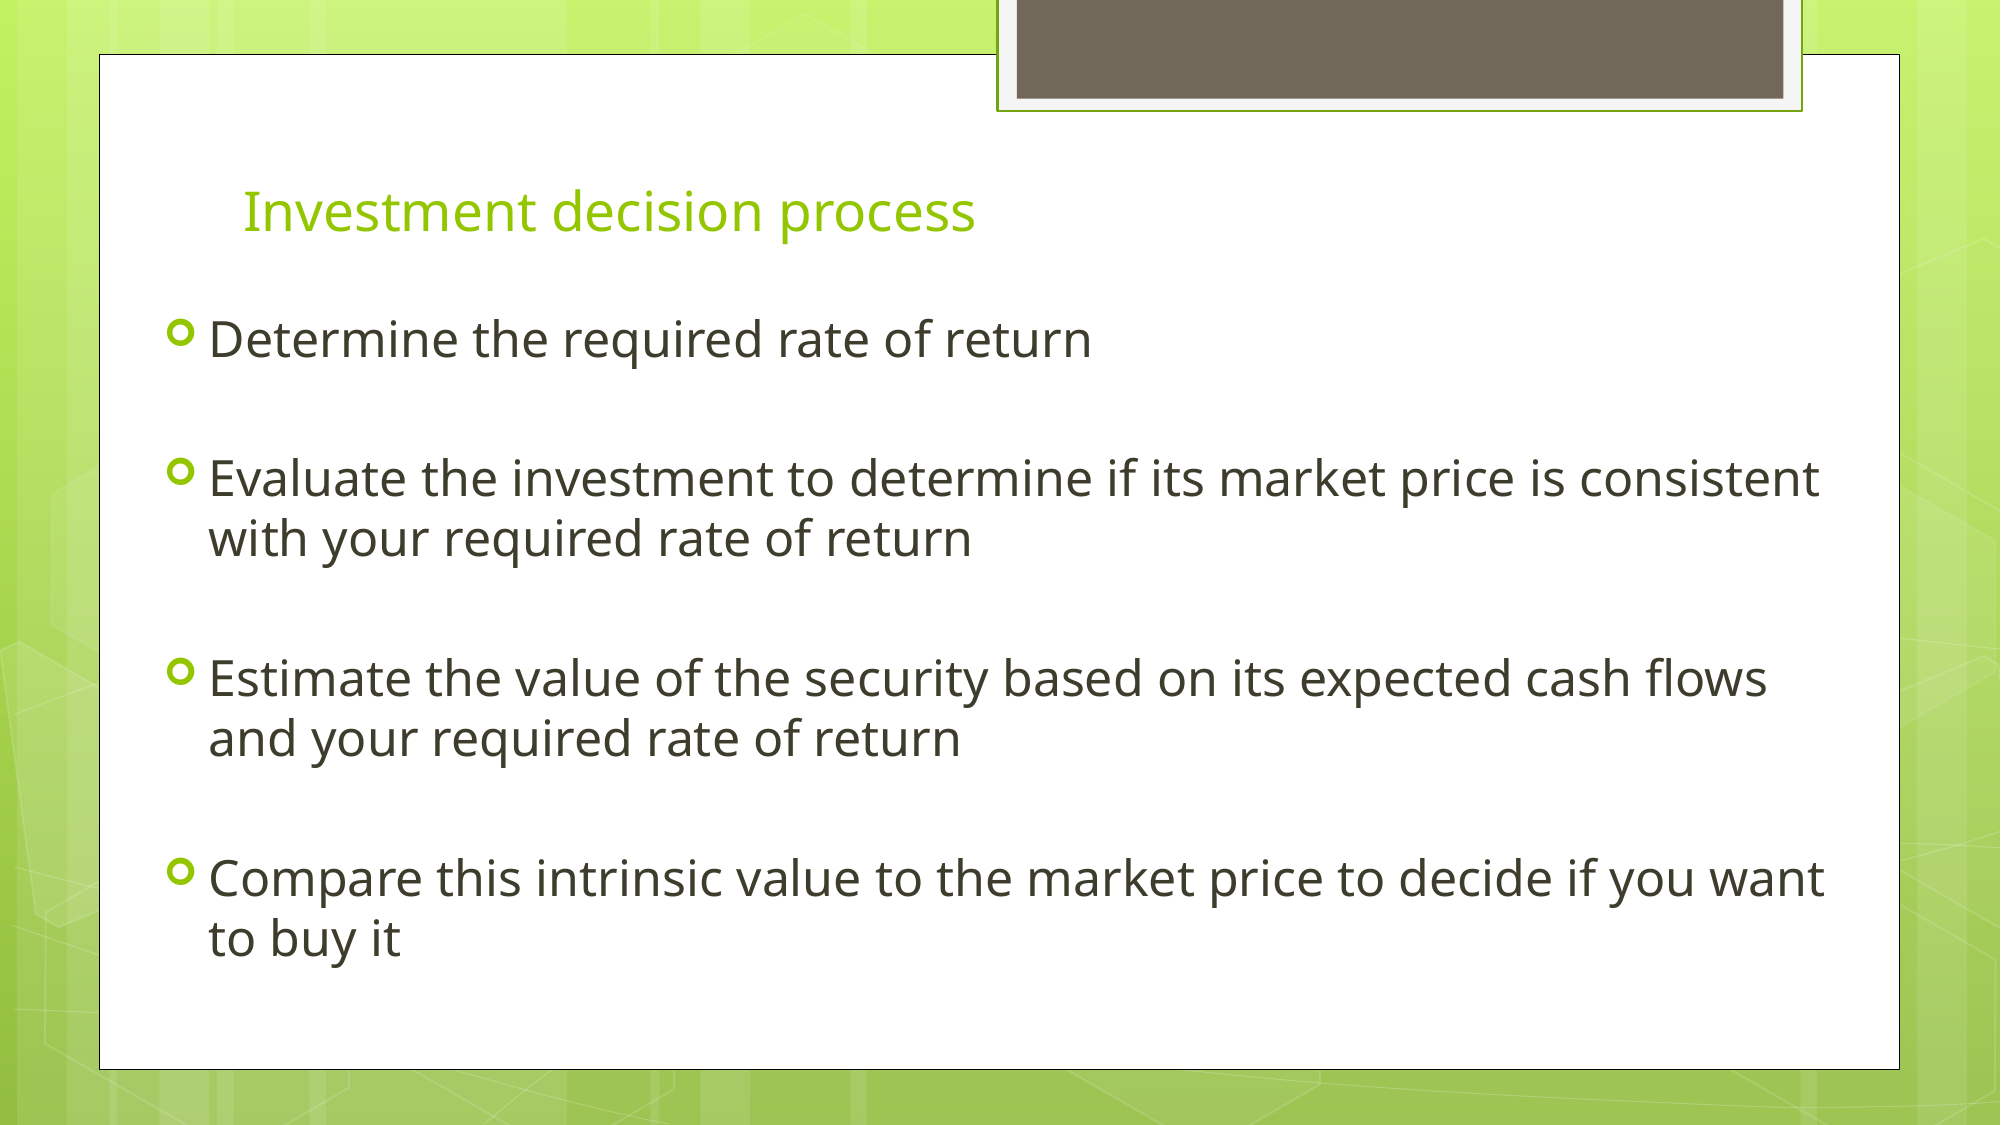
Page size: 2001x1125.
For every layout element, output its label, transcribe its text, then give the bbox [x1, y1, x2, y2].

list Determine the required rate of return Evaluate the investment to determine if its market price is consistent with your required rate of return Estimate the value of the security based on its expected cash flows and your required rate of return Compare this intrinsic value to the market price to decide if you want to buy it [137, 299, 1863, 1066]
title Investment decision process [228, 168, 1765, 250]
